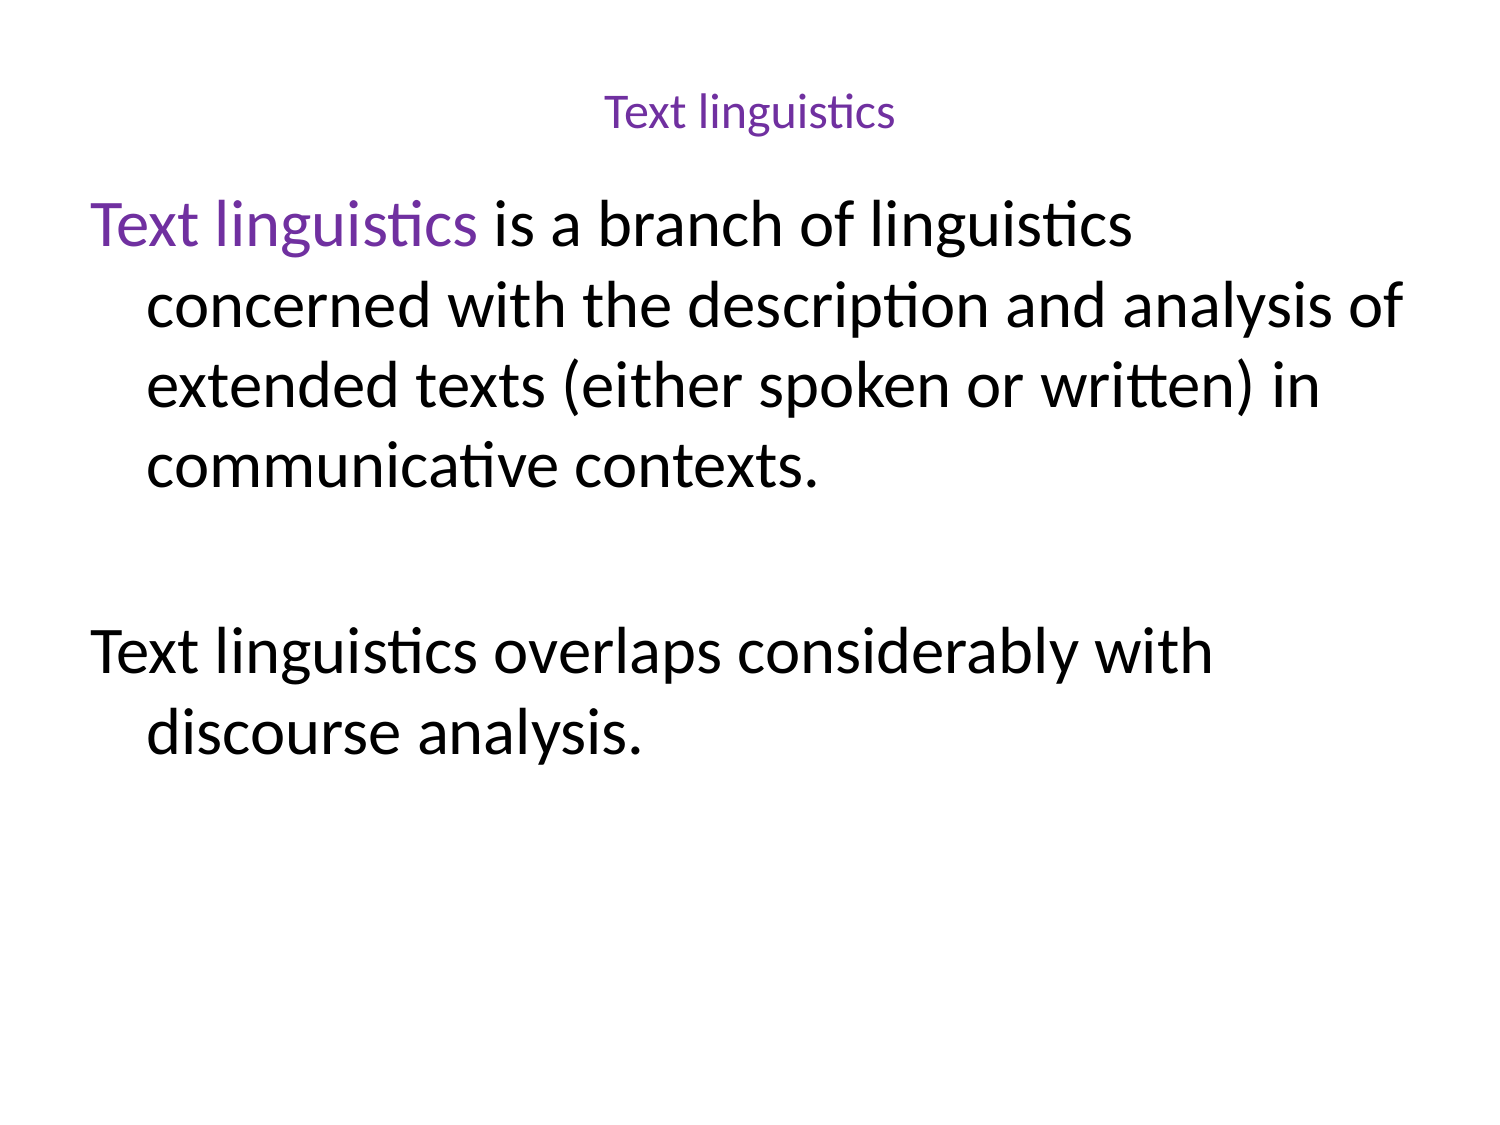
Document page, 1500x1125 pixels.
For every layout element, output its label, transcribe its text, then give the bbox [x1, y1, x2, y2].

list Text linguistics is a branch of linguistics concerned with the description and analysis of extended texts (either spoken or written) in communicative contexts. Text linguistics overlaps considerably with discourse analysis. [75, 172, 1425, 1005]
title Text linguistics [75, 45, 1425, 172]
